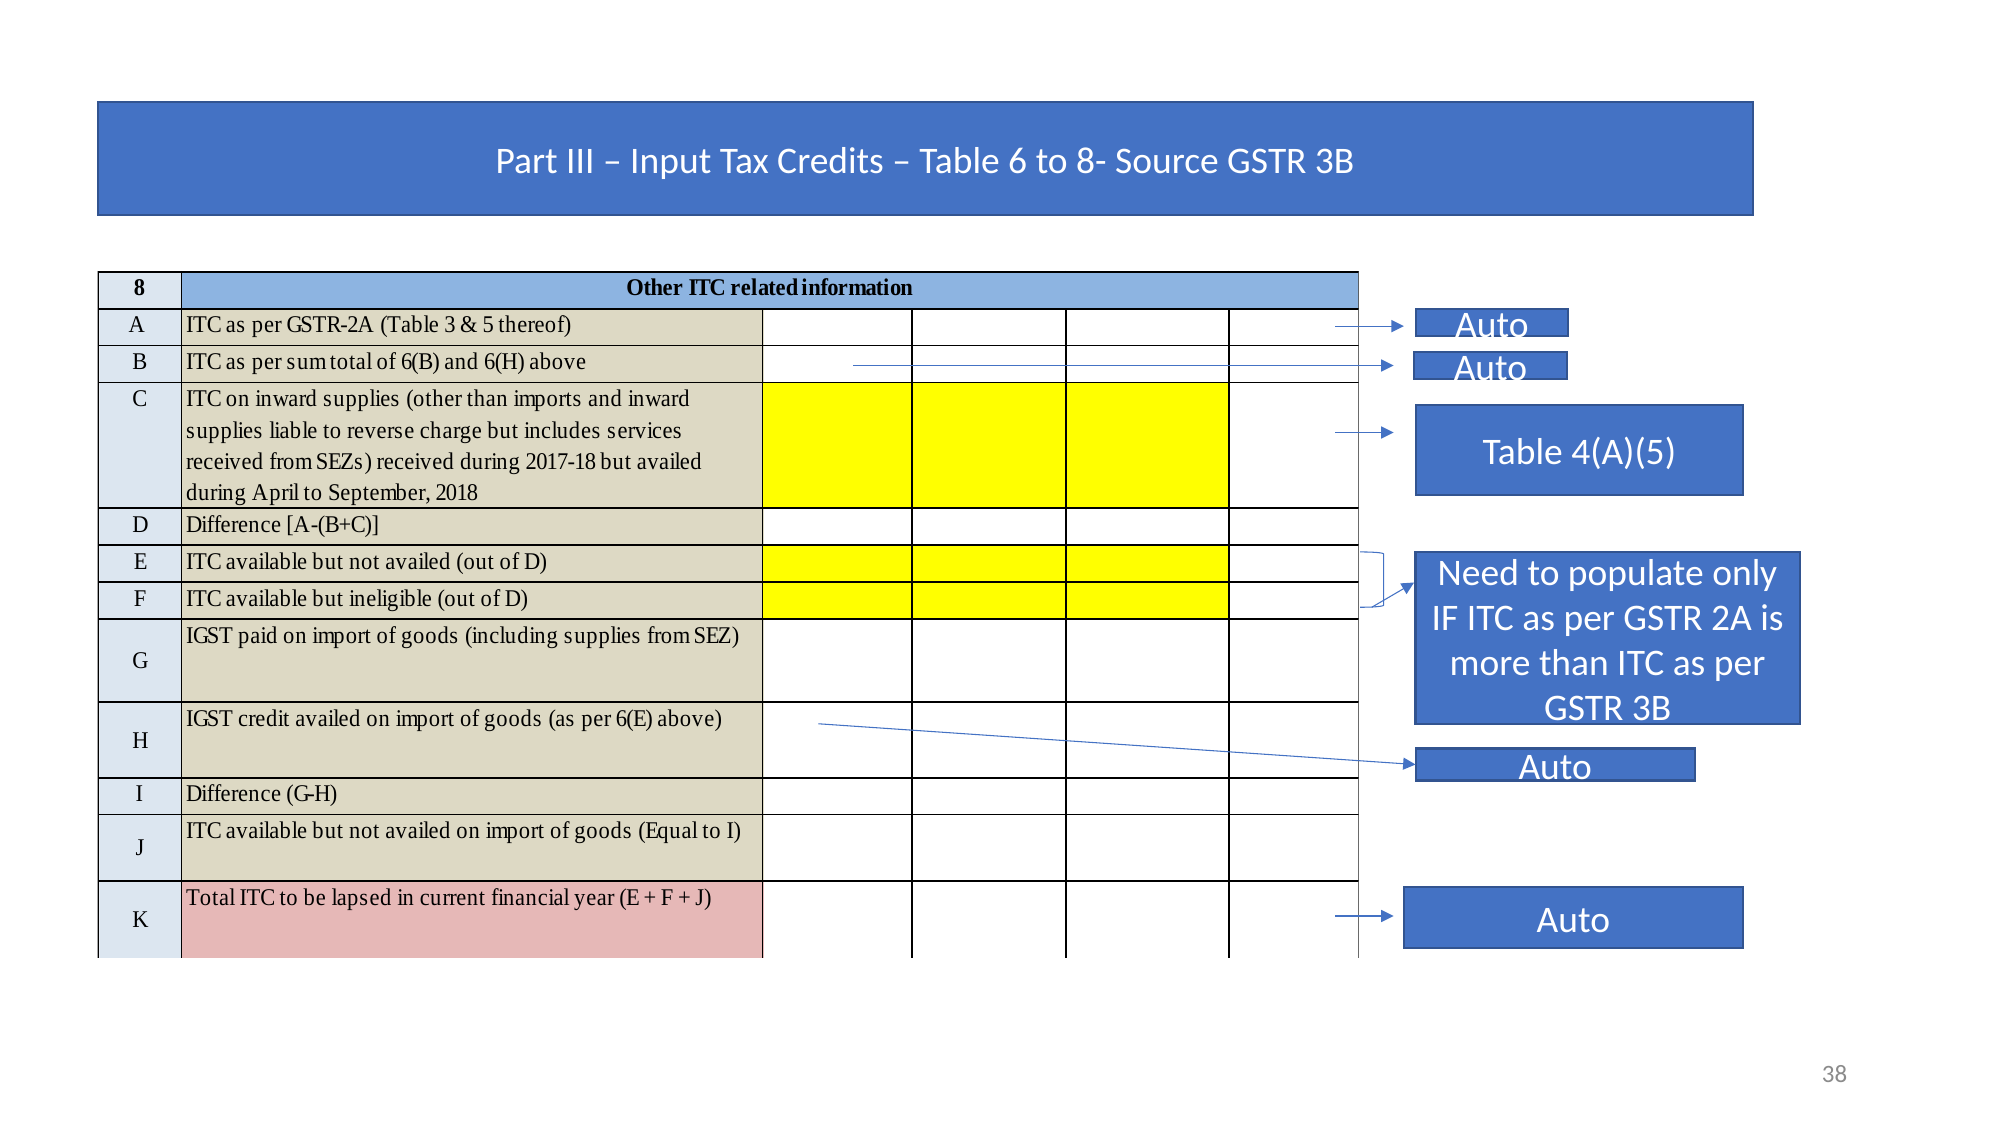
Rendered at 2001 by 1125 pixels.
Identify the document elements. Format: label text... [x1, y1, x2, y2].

text_box Auto [1413, 351, 1568, 380]
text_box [818, 723, 1416, 765]
text_box Auto [1415, 747, 1696, 782]
text_box Auto [1403, 886, 1744, 949]
text_box Need to populate only IF ITC as per GSTR 2A is more than ITC as per GSTR 3B [1414, 551, 1801, 725]
text_box Table 4(A)(5) [1415, 404, 1744, 496]
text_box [1383, 579, 1414, 583]
text_box Auto [1415, 308, 1569, 337]
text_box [97, 270, 1361, 960]
text_box Part III – Input Tax Credits – Table 6 to 8- Source GSTR 3B [97, 101, 1754, 216]
slide_number 38 [1412, 1042, 1863, 1103]
text_box [1361, 551, 1385, 608]
